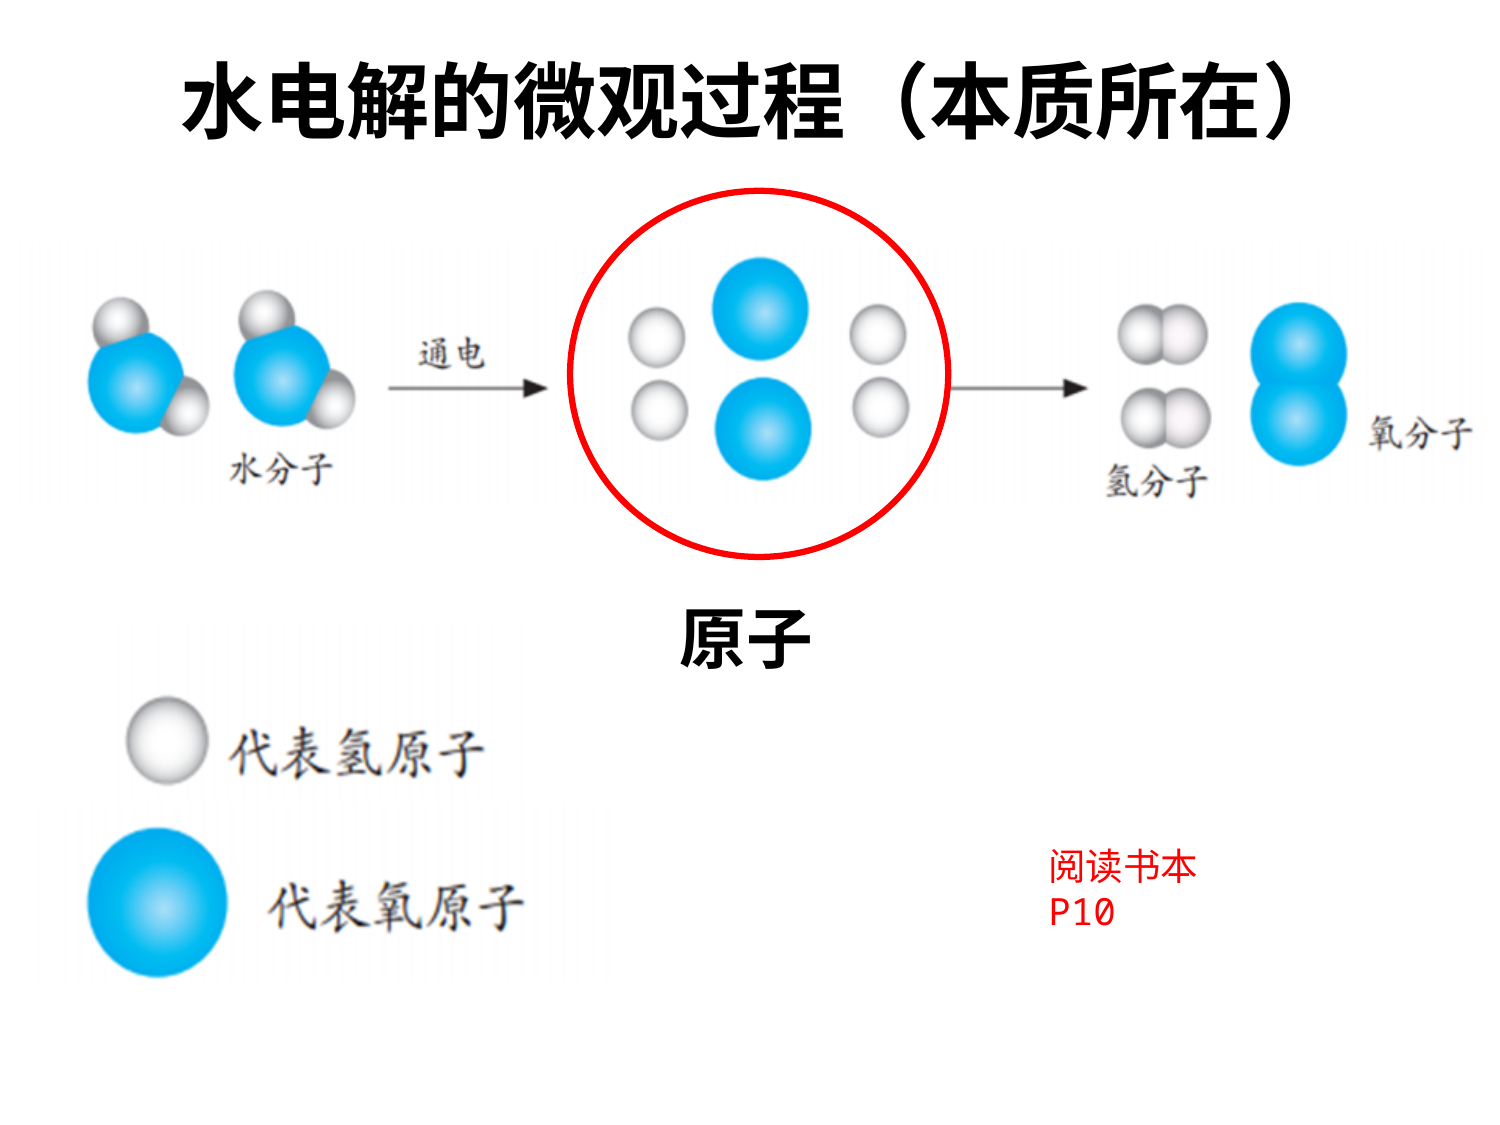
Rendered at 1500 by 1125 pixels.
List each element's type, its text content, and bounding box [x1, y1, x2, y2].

picture [25, 621, 620, 982]
text_box [637, 514, 881, 557]
text_box 阅读书本P10 [1033, 835, 1282, 941]
text_box 水电解的微观过程（本质所在） [165, 41, 1500, 157]
picture [17, 243, 1487, 505]
text_box [629, 190, 890, 241]
text_box 原子 [665, 589, 854, 685]
